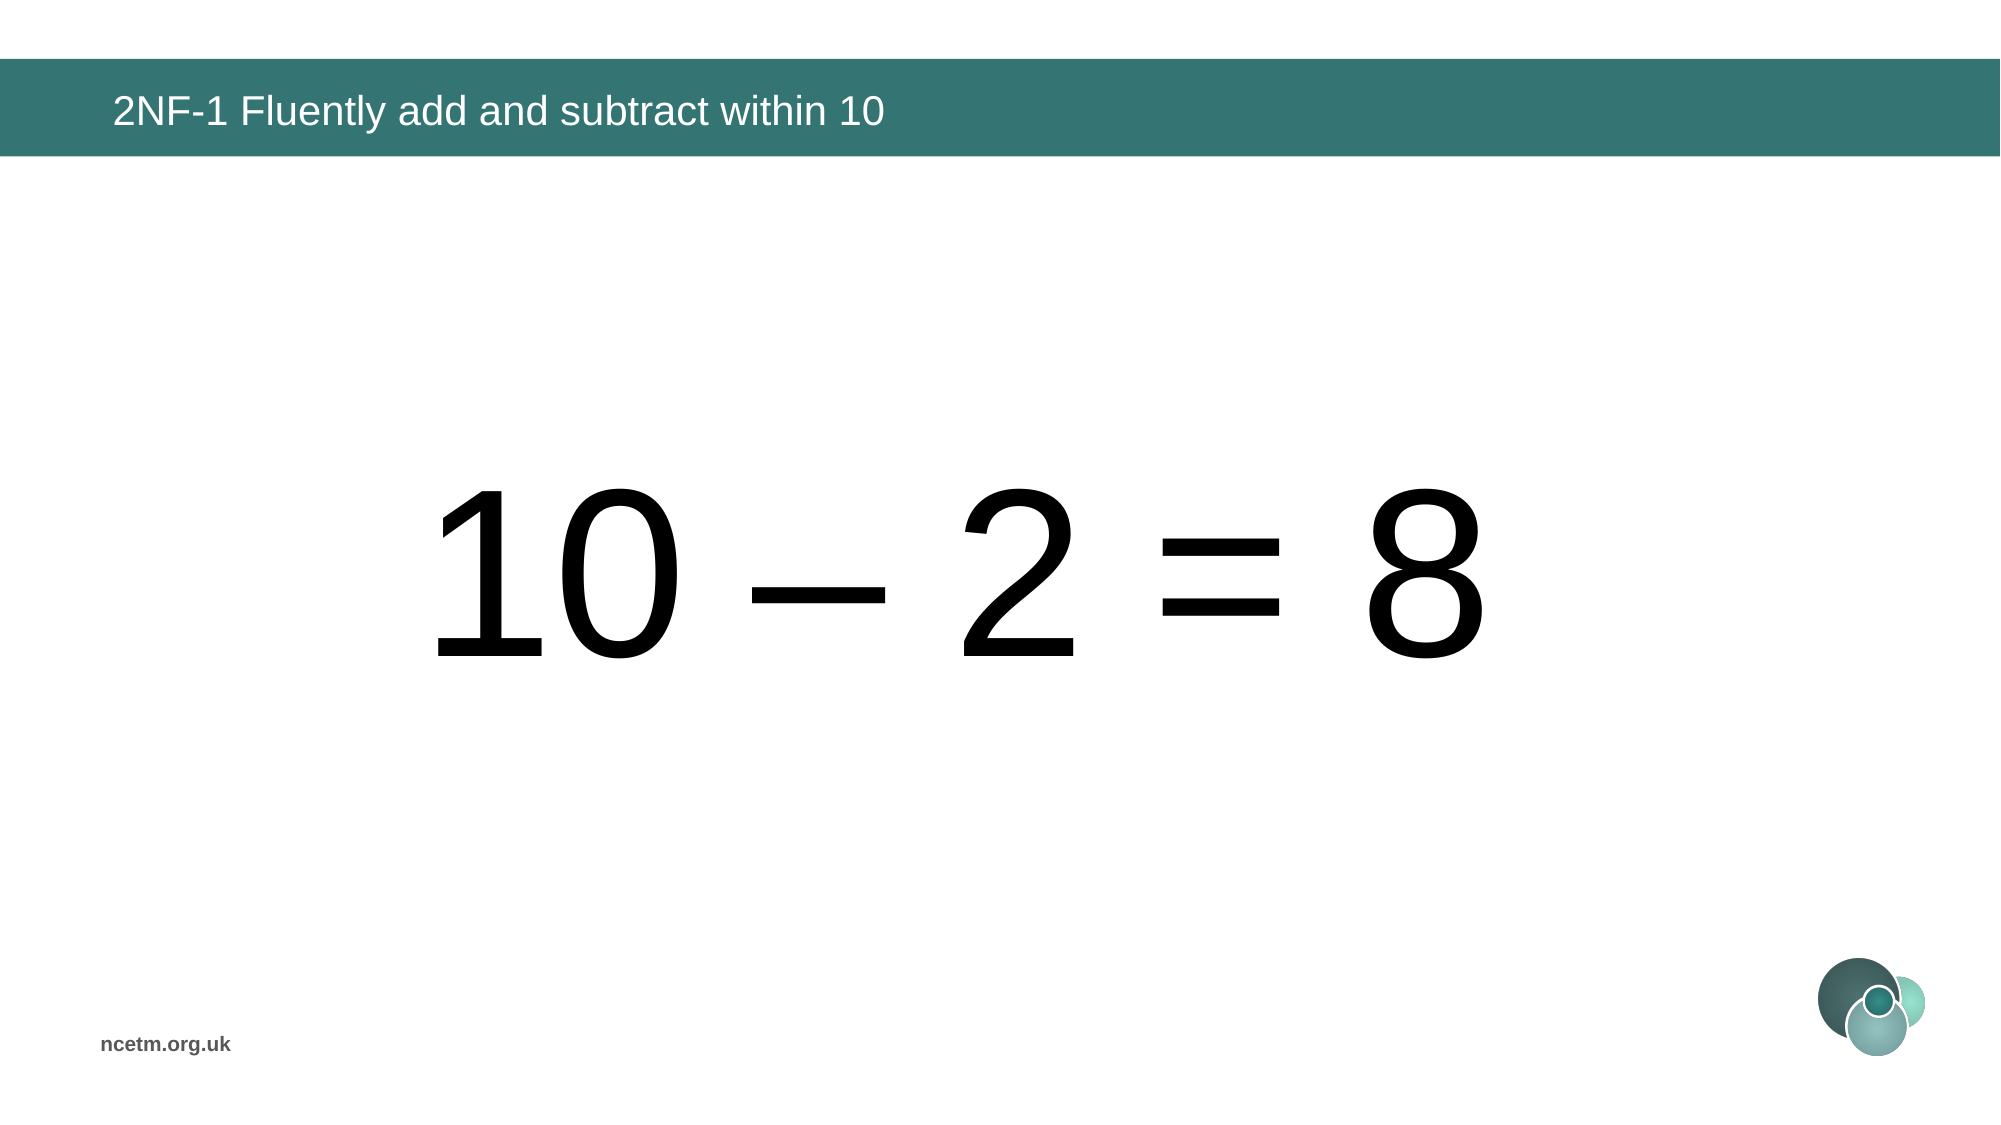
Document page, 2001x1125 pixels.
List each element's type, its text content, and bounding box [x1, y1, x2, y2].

text_box 8 [1345, 409, 1509, 712]
title 2NF-1 Fluently add and subtract within 10 [97, 76, 1945, 147]
text_box 10 – 2 = [405, 409, 1345, 712]
picture [1818, 958, 1925, 1056]
